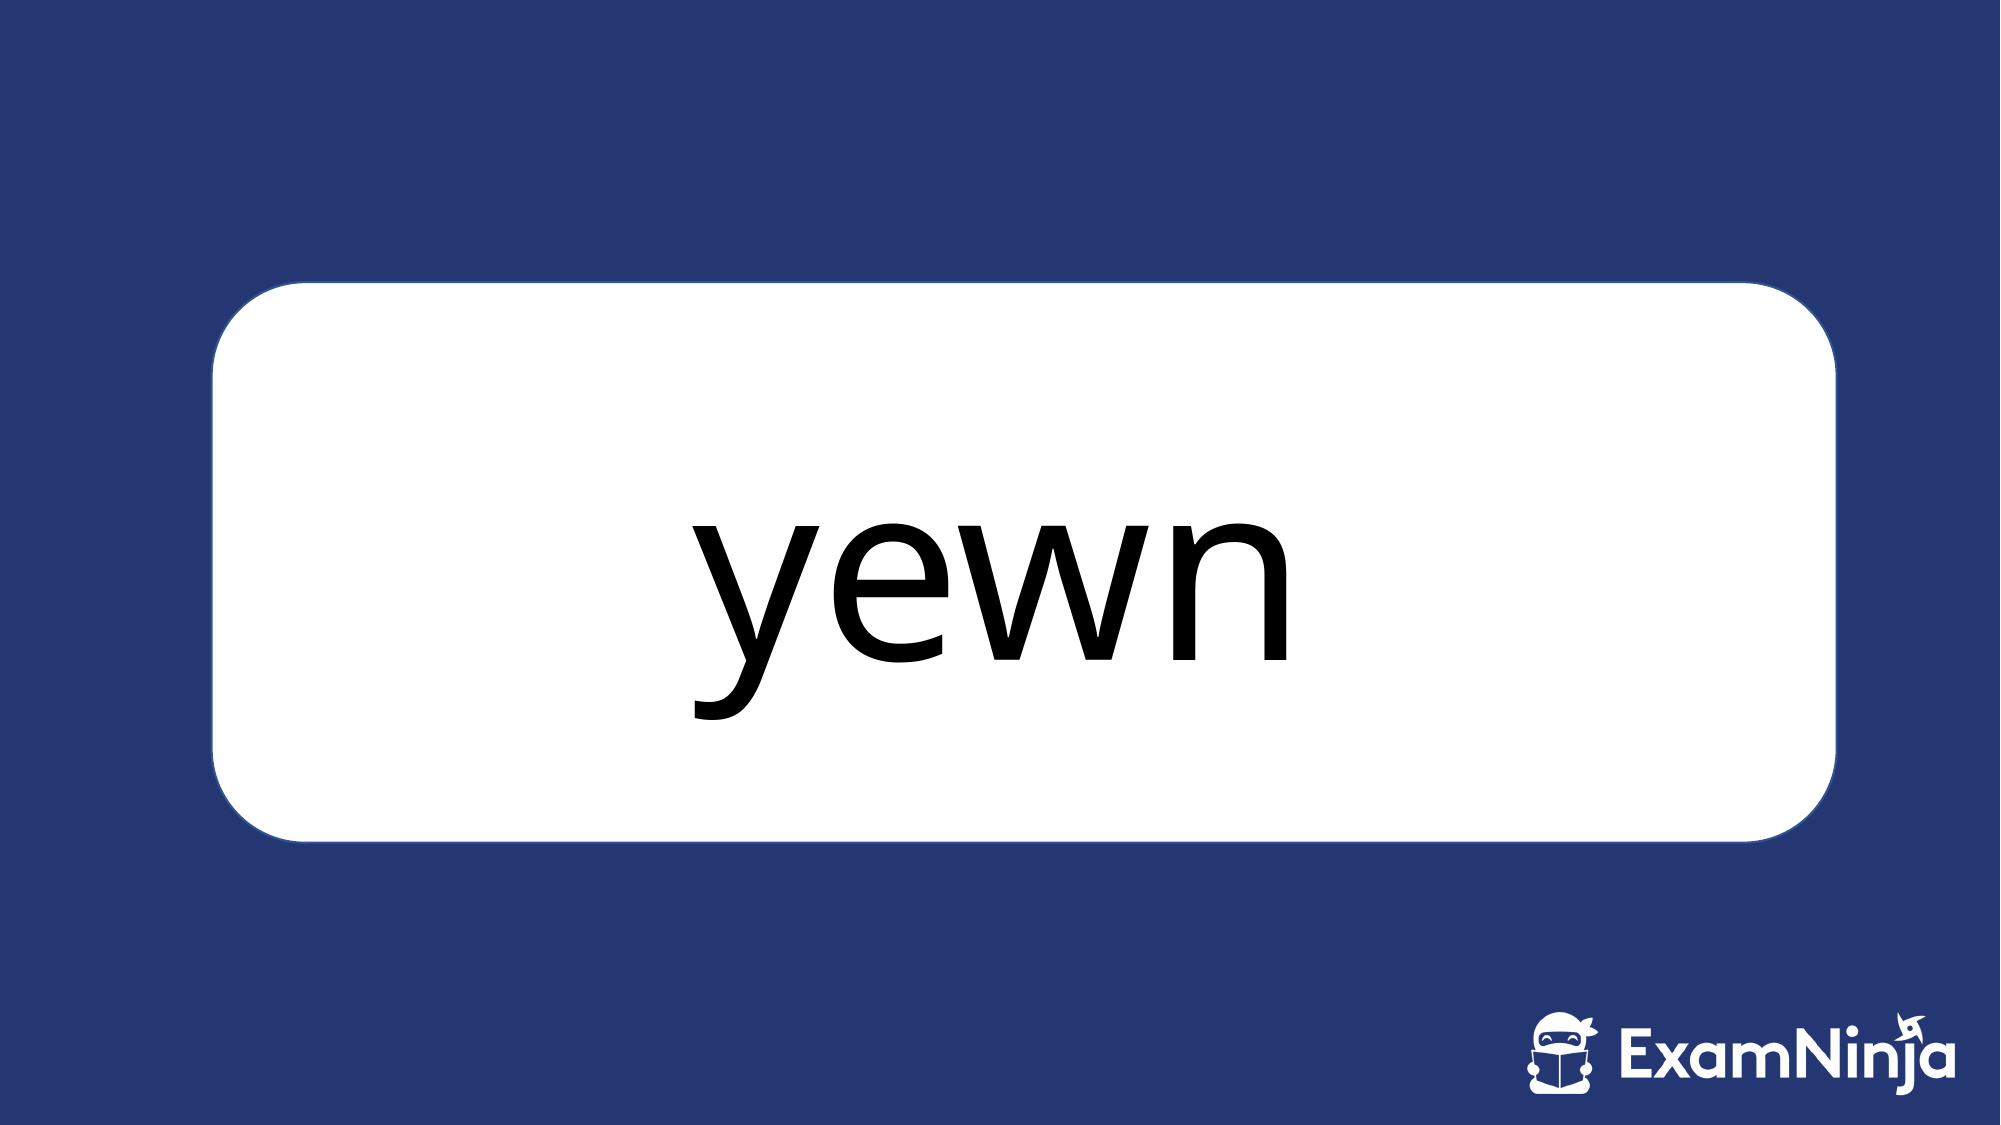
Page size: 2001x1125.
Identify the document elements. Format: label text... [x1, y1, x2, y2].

picture [1501, 1003, 1979, 1102]
text_box [210, 281, 1838, 403]
text_box yewn [143, 403, 1857, 719]
text_box [210, 719, 1838, 844]
